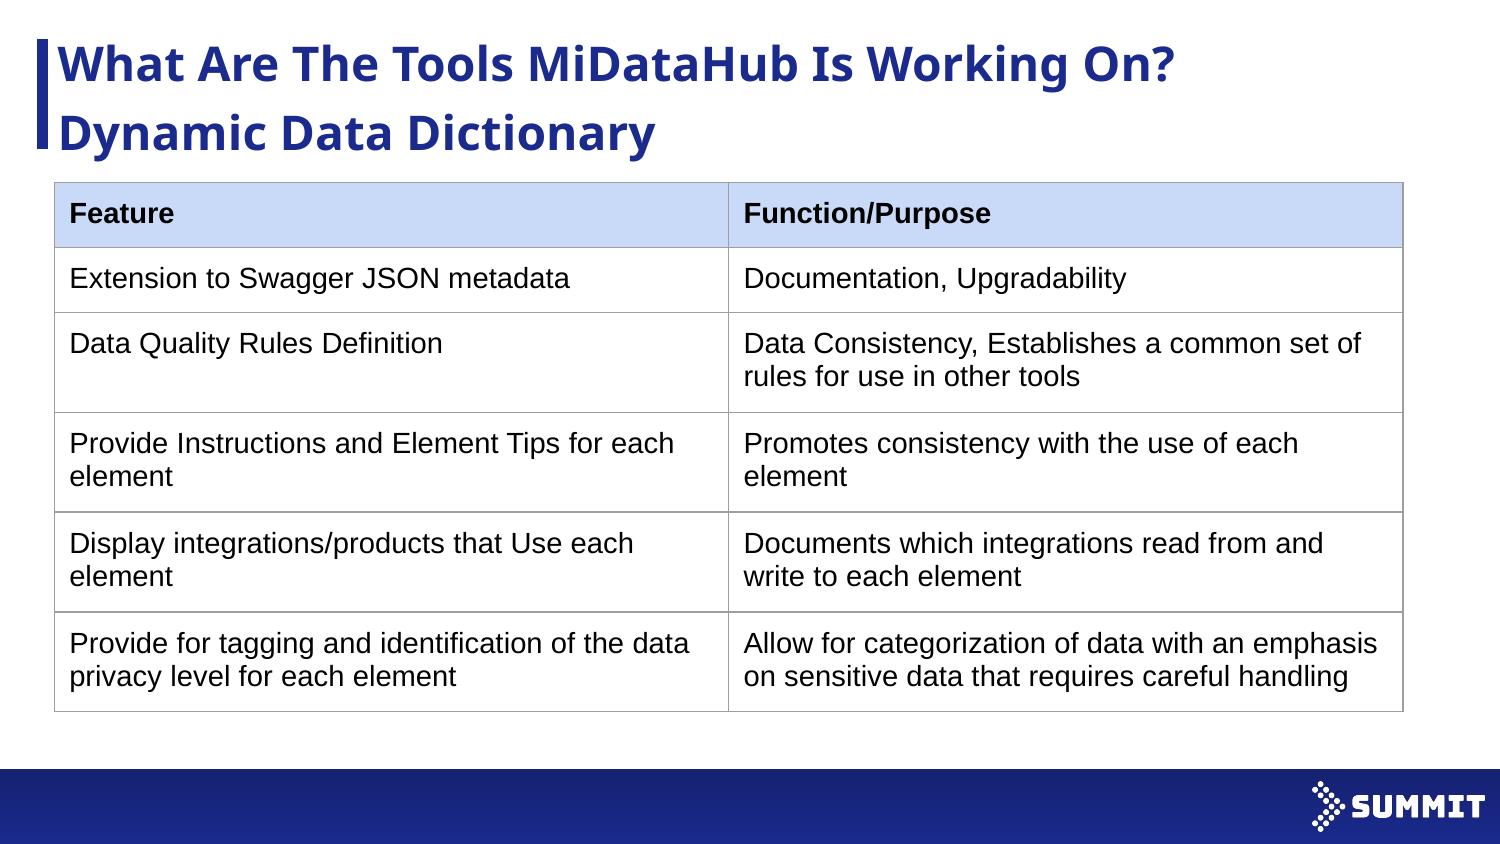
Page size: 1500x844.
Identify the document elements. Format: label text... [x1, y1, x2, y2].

text_box What Are The Tools MiDataHub Is Working On? Dynamic Data Dictionary [54, 19, 1500, 290]
table_cell Display integrations/products that Use each element [55, 513, 728, 611]
table_cell Provide Instructions and Element Tips for each element [55, 413, 728, 511]
table_cell Extension to Swagger JSON metadata [55, 248, 728, 312]
table_header Feature [55, 183, 728, 247]
table_cell Allow for categorization of data with an emphasis on sensitive data that requires careful handling [729, 613, 1402, 711]
table_cell Documents which integrations read from and write to each element [729, 513, 1402, 611]
table_cell Data Quality Rules Definition [55, 313, 728, 412]
table_cell Promotes consistency with the use of each element [729, 413, 1402, 511]
picture [1312, 781, 1485, 832]
table_header Function/Purpose [729, 183, 1402, 247]
table_cell Provide for tagging and identification of the data privacy level for each element [55, 613, 728, 711]
table_cell Documentation, Upgradability [729, 248, 1402, 312]
table_cell Data Consistency, Establishes a common set of rules for use in other tools [729, 313, 1402, 412]
